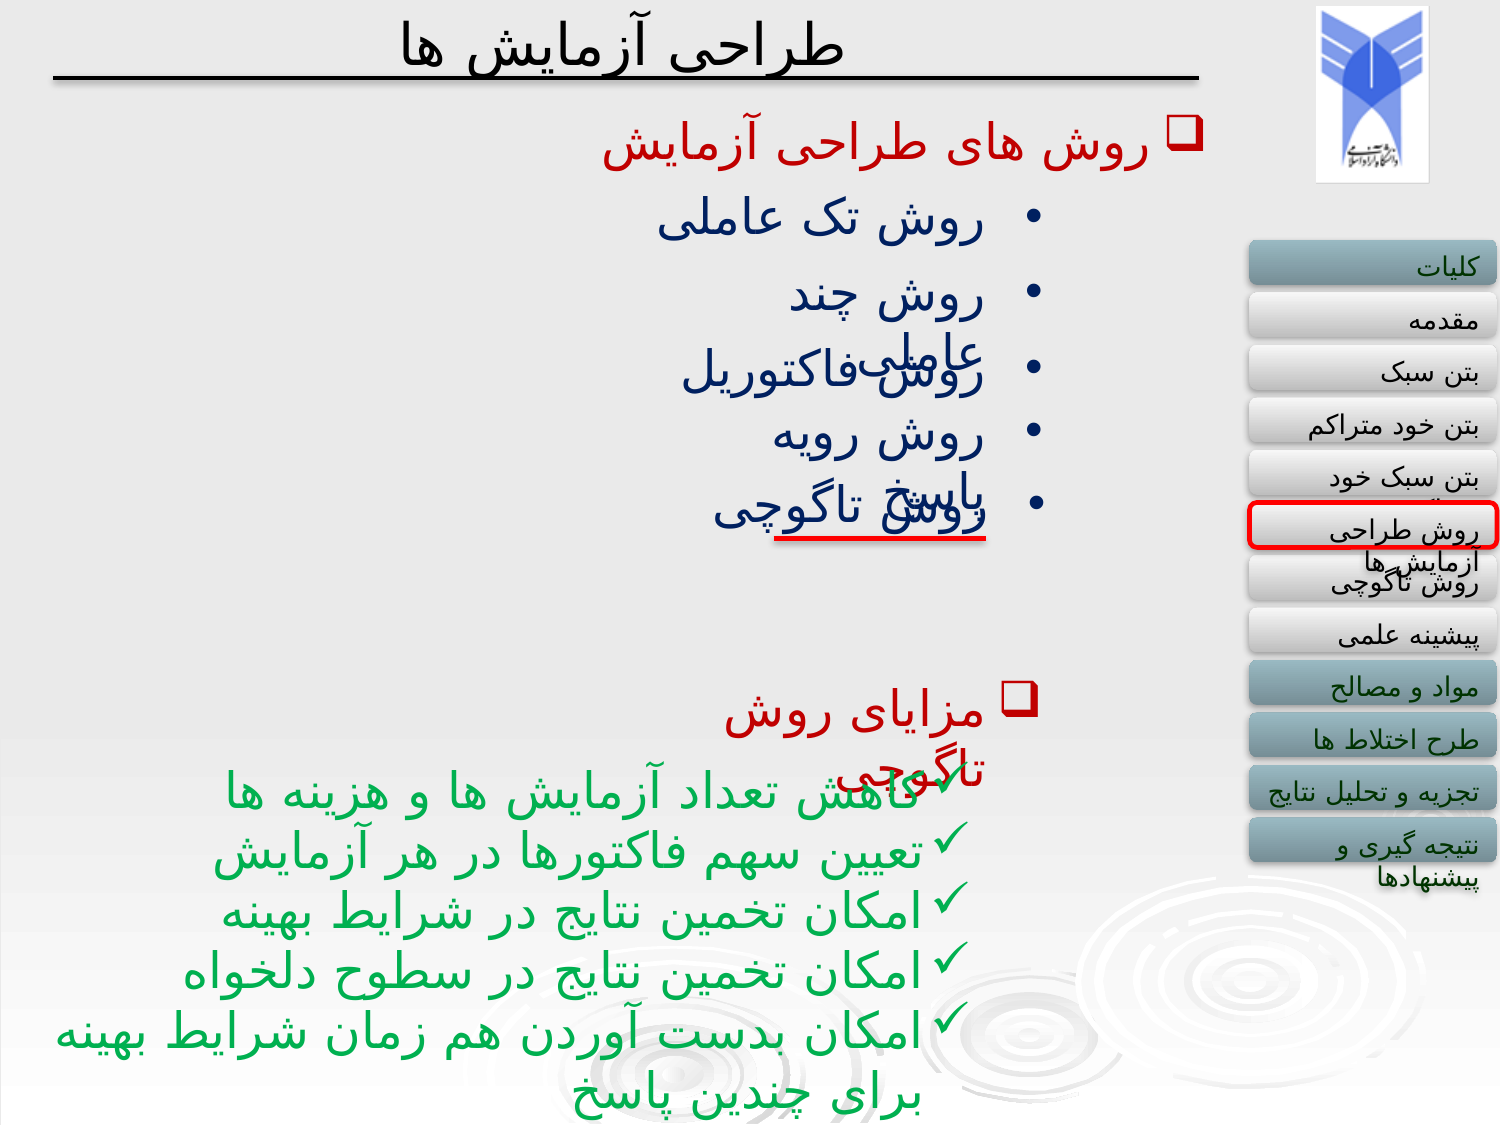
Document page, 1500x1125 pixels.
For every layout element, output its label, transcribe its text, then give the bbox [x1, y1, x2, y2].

text_box کاهش تعداد آزمایش ها و هزینه ها تعیین سهم فاکتورها در هر آزمایش امکان تخمین نتایج در شرایط بهینه امکان تخمین نتایج در سطوح دلخواه امکان بدست آوردن هم زمان شرایط بهینه برای چندین پاسخ [17, 751, 987, 1125]
text_box نتیجه گیری و پیشنهادها [1249, 817, 1497, 863]
text_box طرح اختلاط ها [1249, 712, 1497, 758]
text_box بتن خود متراکم [1249, 397, 1497, 443]
text_box بتن سبک [1249, 344, 1497, 390]
text_box تجزیه و تحلیل نتایج [1249, 764, 1497, 810]
picture [1316, 6, 1432, 185]
text_box روش تاگوچی [1249, 555, 1497, 600]
text_box روش چند عاملی [690, 253, 1058, 328]
text_box مواد و مصالح [1249, 659, 1497, 705]
text_box روش های طراحی آزمایش [584, 102, 1223, 178]
text_box پیشینه علمی [1249, 607, 1497, 653]
subtitle طراحی آزمایش ها [0, 0, 1246, 1125]
text_box مقدمه [1249, 292, 1497, 338]
text_box کلیات [1249, 239, 1497, 285]
text_box مزایای روش تاگوچی [620, 668, 1058, 804]
text_box روش رویه پاسخ [714, 392, 1058, 464]
text_box روش تک عاملی [584, 177, 1058, 253]
text_box روش طراحی آزمایش ها [1249, 502, 1497, 548]
text_box روش تاگوچی [687, 464, 1061, 540]
text_box بتن سبک خود متراکم [1249, 449, 1497, 495]
text_box روش فاکتوریل [620, 328, 1058, 404]
